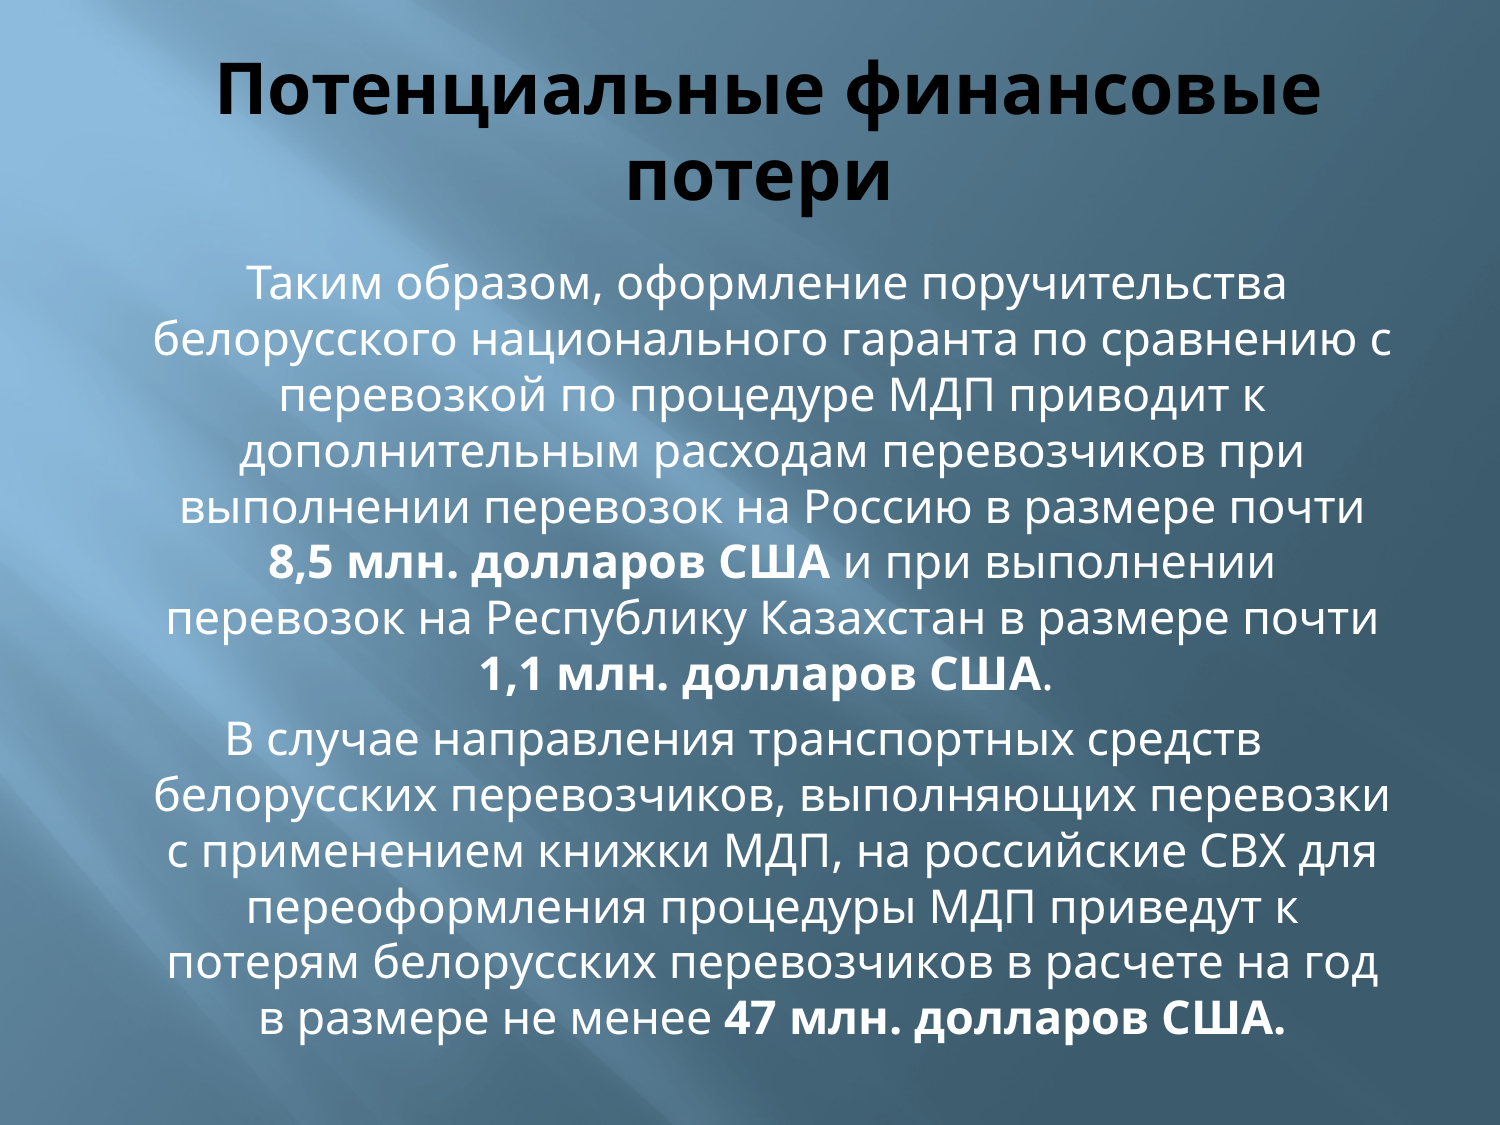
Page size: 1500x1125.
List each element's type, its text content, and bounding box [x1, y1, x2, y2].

title Потенциальные финансовые потери [93, 35, 1444, 223]
list Таким образом, оформление поручительства белорусского национального гаранта по сравнению с перевозкой по процедуре МДП приводит к дополнительным расходам перевозчиков при выполнении перевозок на Россию в размере почти 8,5 млн. долларов США и при выполнении перевозок на Республику Казахстан в размере почти 1,1 млн. долларов США. В случае направления транспортных средств белорусских перевозчиков, выполняющих перевозки с применением книжки МДП, на российские СВХ для переоформления процедуры МДП приведут к потерям белорусских перевозчиков в расчете на год в размере не менее 47 млн. долларов США. [58, 246, 1409, 1067]
